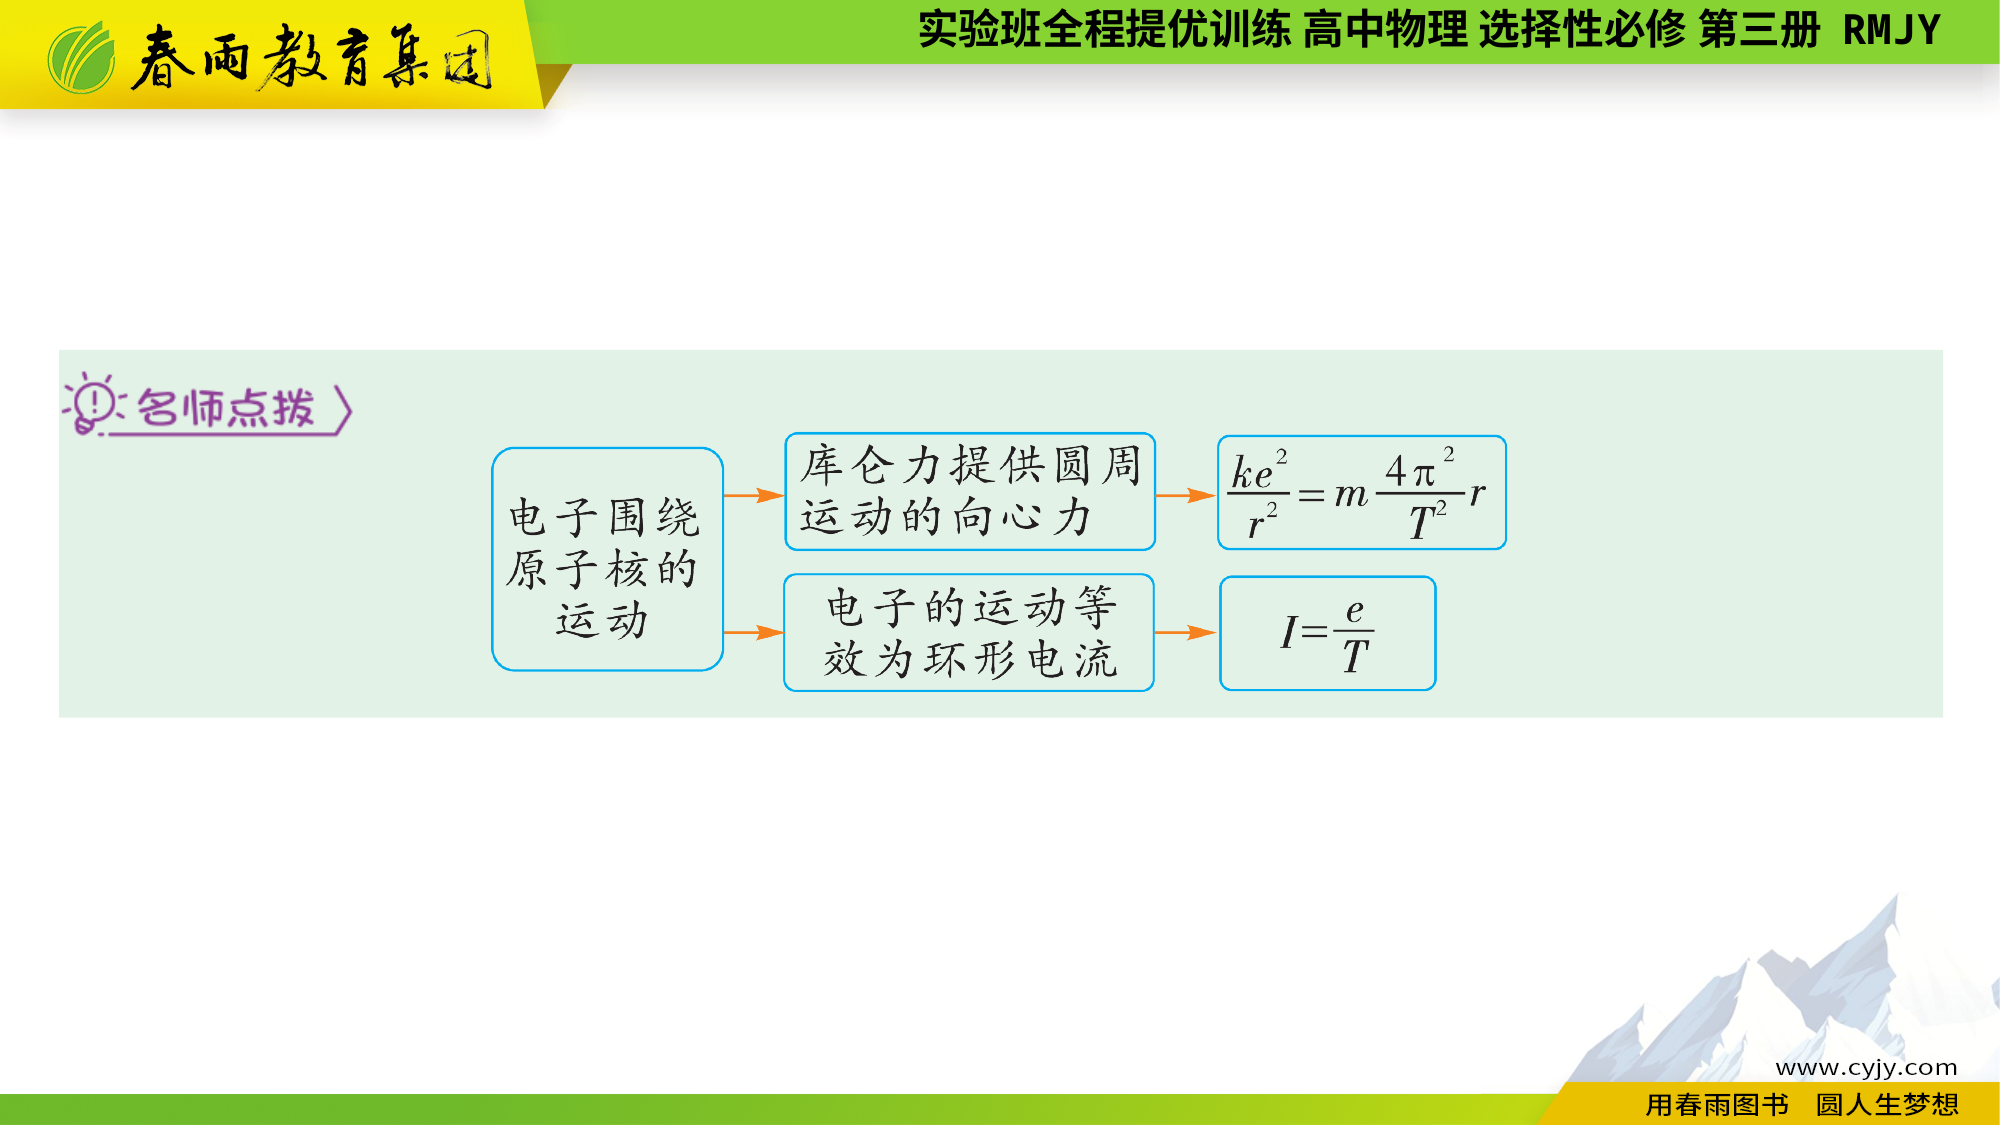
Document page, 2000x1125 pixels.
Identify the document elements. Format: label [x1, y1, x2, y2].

list [59, 349, 1944, 718]
picture [0, 0, 2000, 1125]
